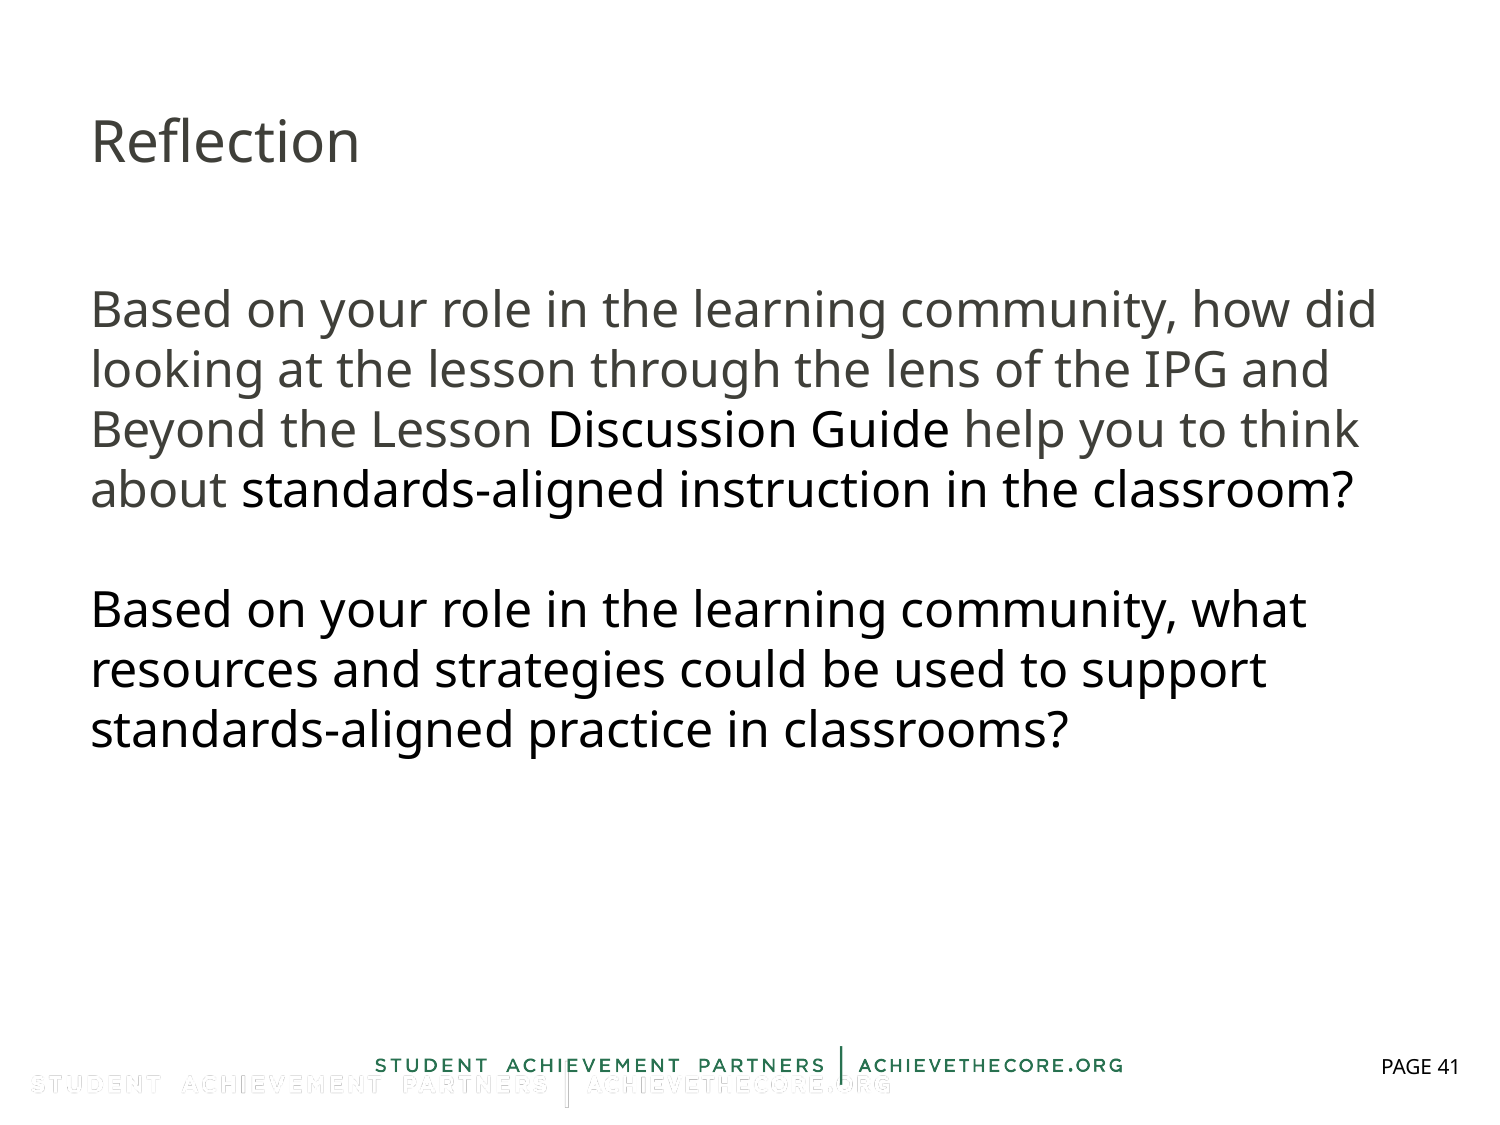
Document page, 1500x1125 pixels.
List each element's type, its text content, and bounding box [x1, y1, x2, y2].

list Based on your role in the learning community, how did looking at the lesson through the lens of the IPG and Beyond the Lesson Discussion Guide help you to think about standards-aligned instruction in the classroom? Based on your role in the learning community, what resources and strategies could be used to support standards-aligned practice in classrooms? [75, 262, 1425, 1005]
title Reflection [75, 45, 1425, 233]
picture [375, 1046, 1122, 1085]
